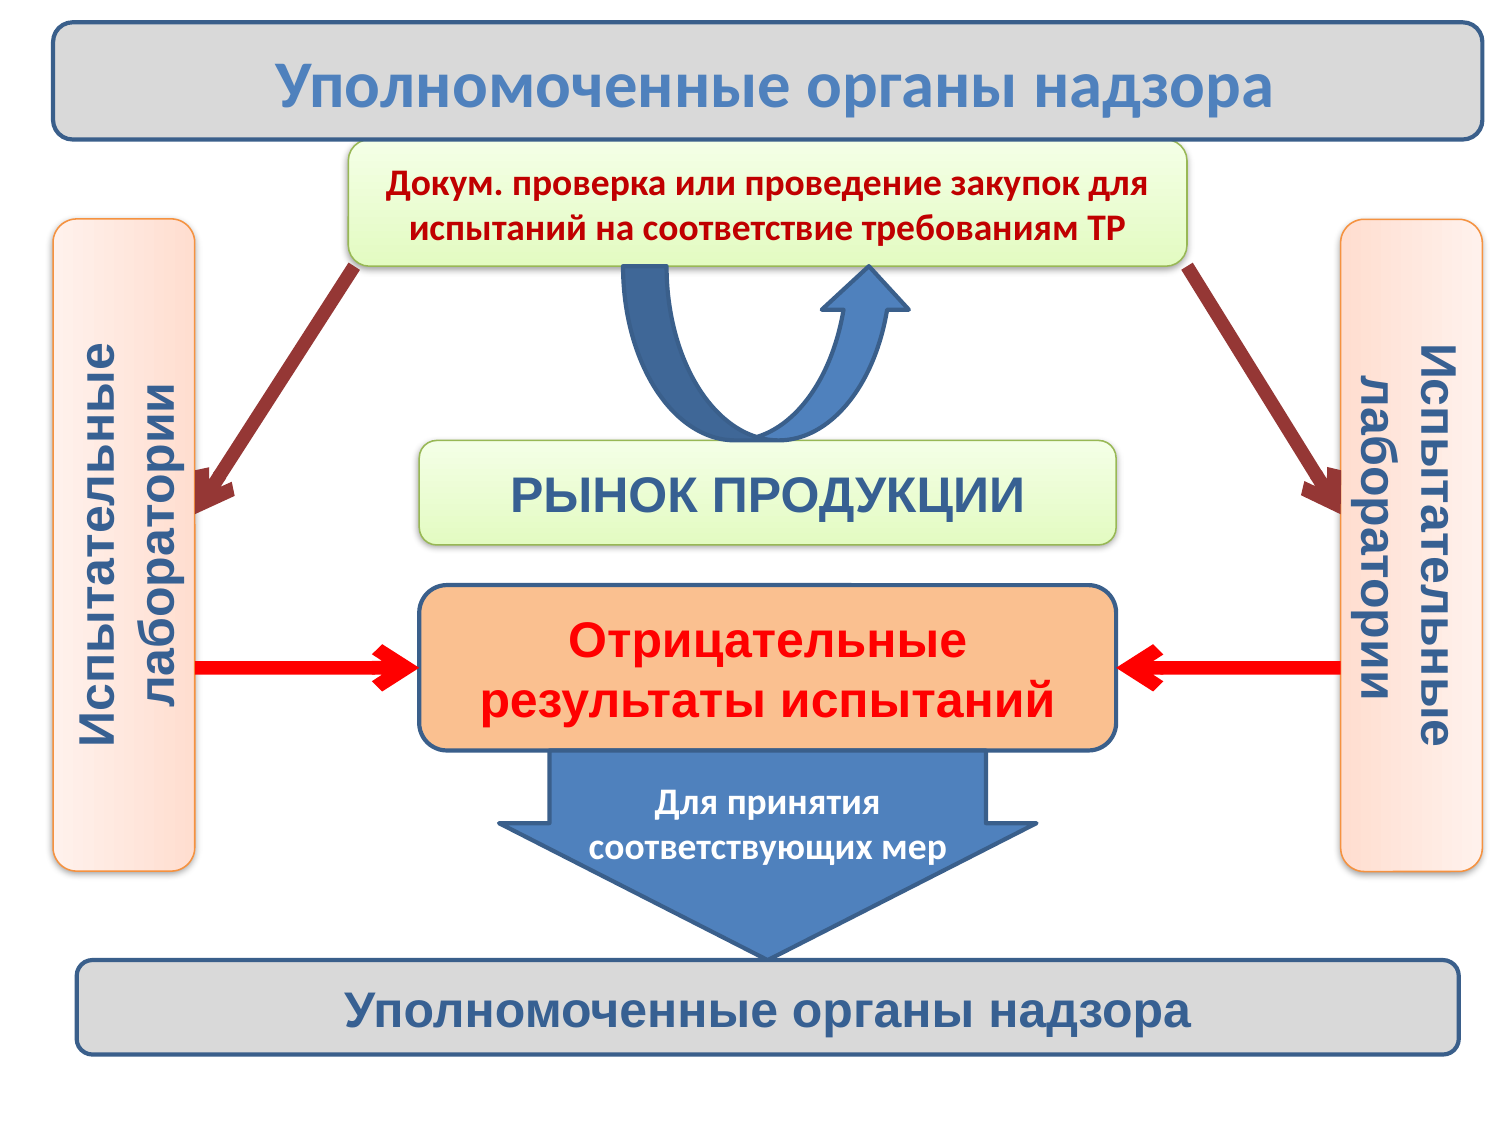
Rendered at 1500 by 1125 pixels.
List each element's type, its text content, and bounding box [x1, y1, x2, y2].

text_box Испытательные лаборатории [52, 218, 196, 872]
text_box Испытательные лаборатории [1339, 218, 1484, 873]
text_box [1186, 265, 1341, 515]
text_box Отрицательные результаты испытаний [417, 582, 1119, 753]
text_box Для принятия соответствующих мер [496, 748, 1039, 962]
text_box Уполномоченные органы надзора [74, 957, 1461, 1057]
text_box Уполномоченные органы надзора [50, 20, 1485, 142]
text_box Докум. проверка или проведение закупок для испытаний на соответствие требованиям ТР [347, 142, 1188, 267]
text_box РЫНОК ПРОДУКЦИИ [418, 439, 1117, 546]
text_box [620, 264, 911, 443]
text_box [194, 265, 355, 515]
